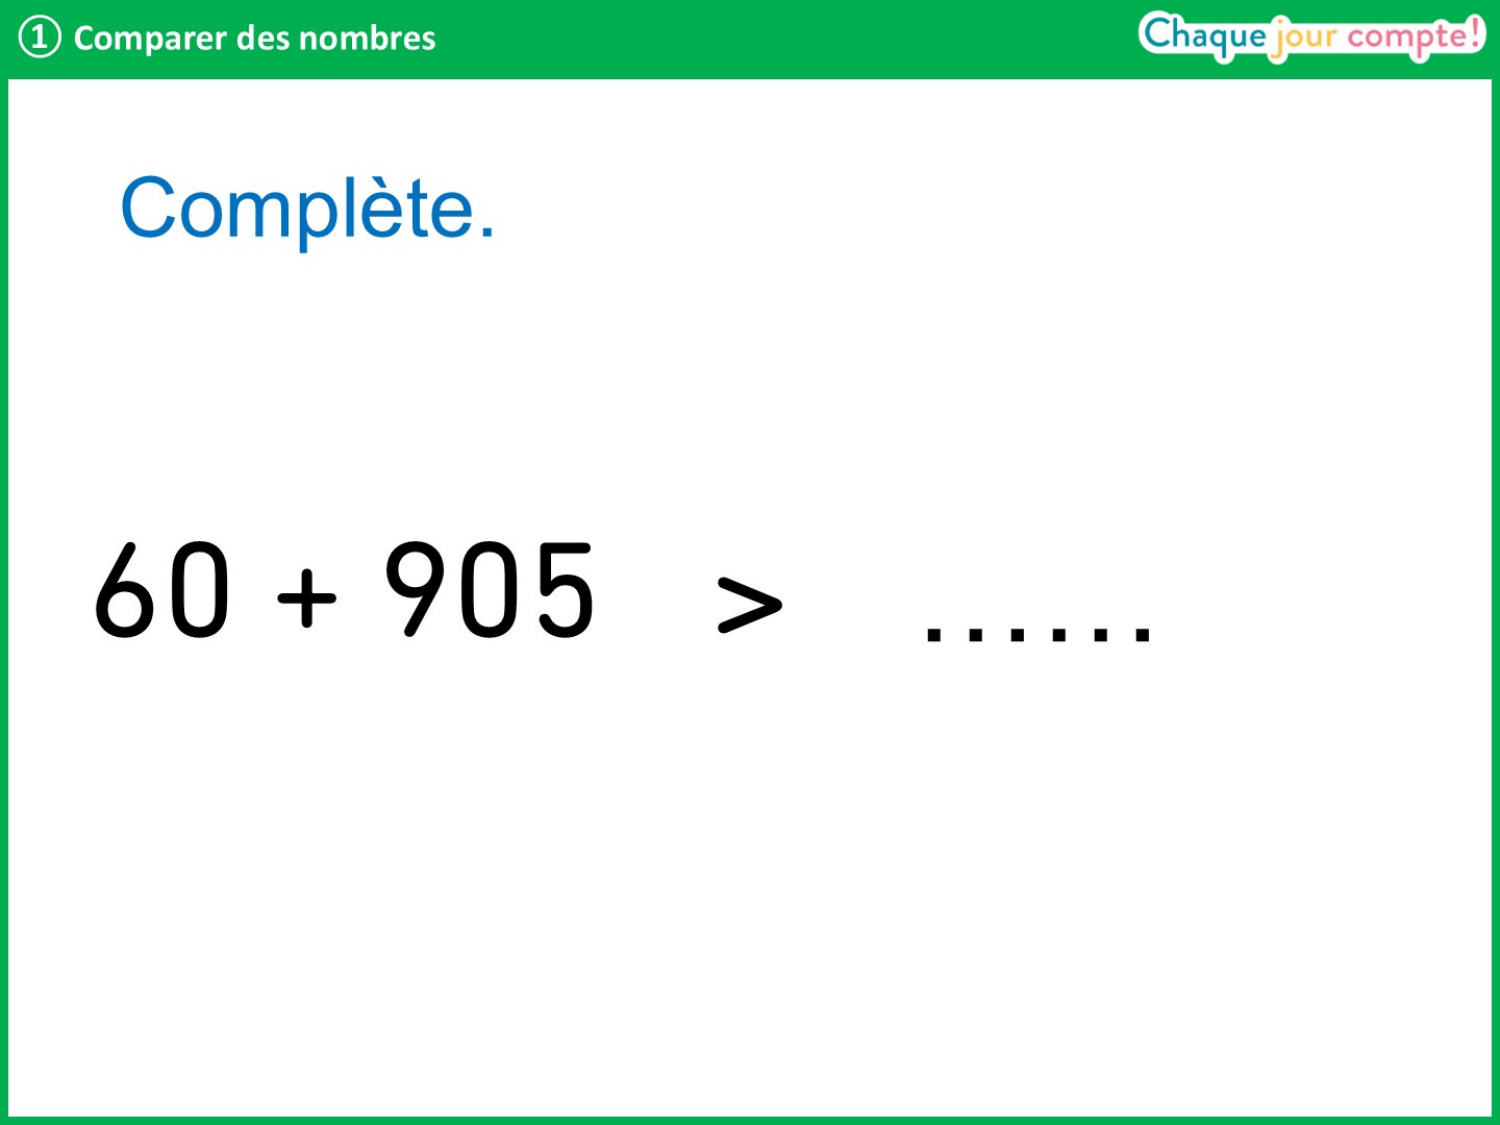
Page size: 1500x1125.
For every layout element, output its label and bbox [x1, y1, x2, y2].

list [0, 0, 1500, 1125]
